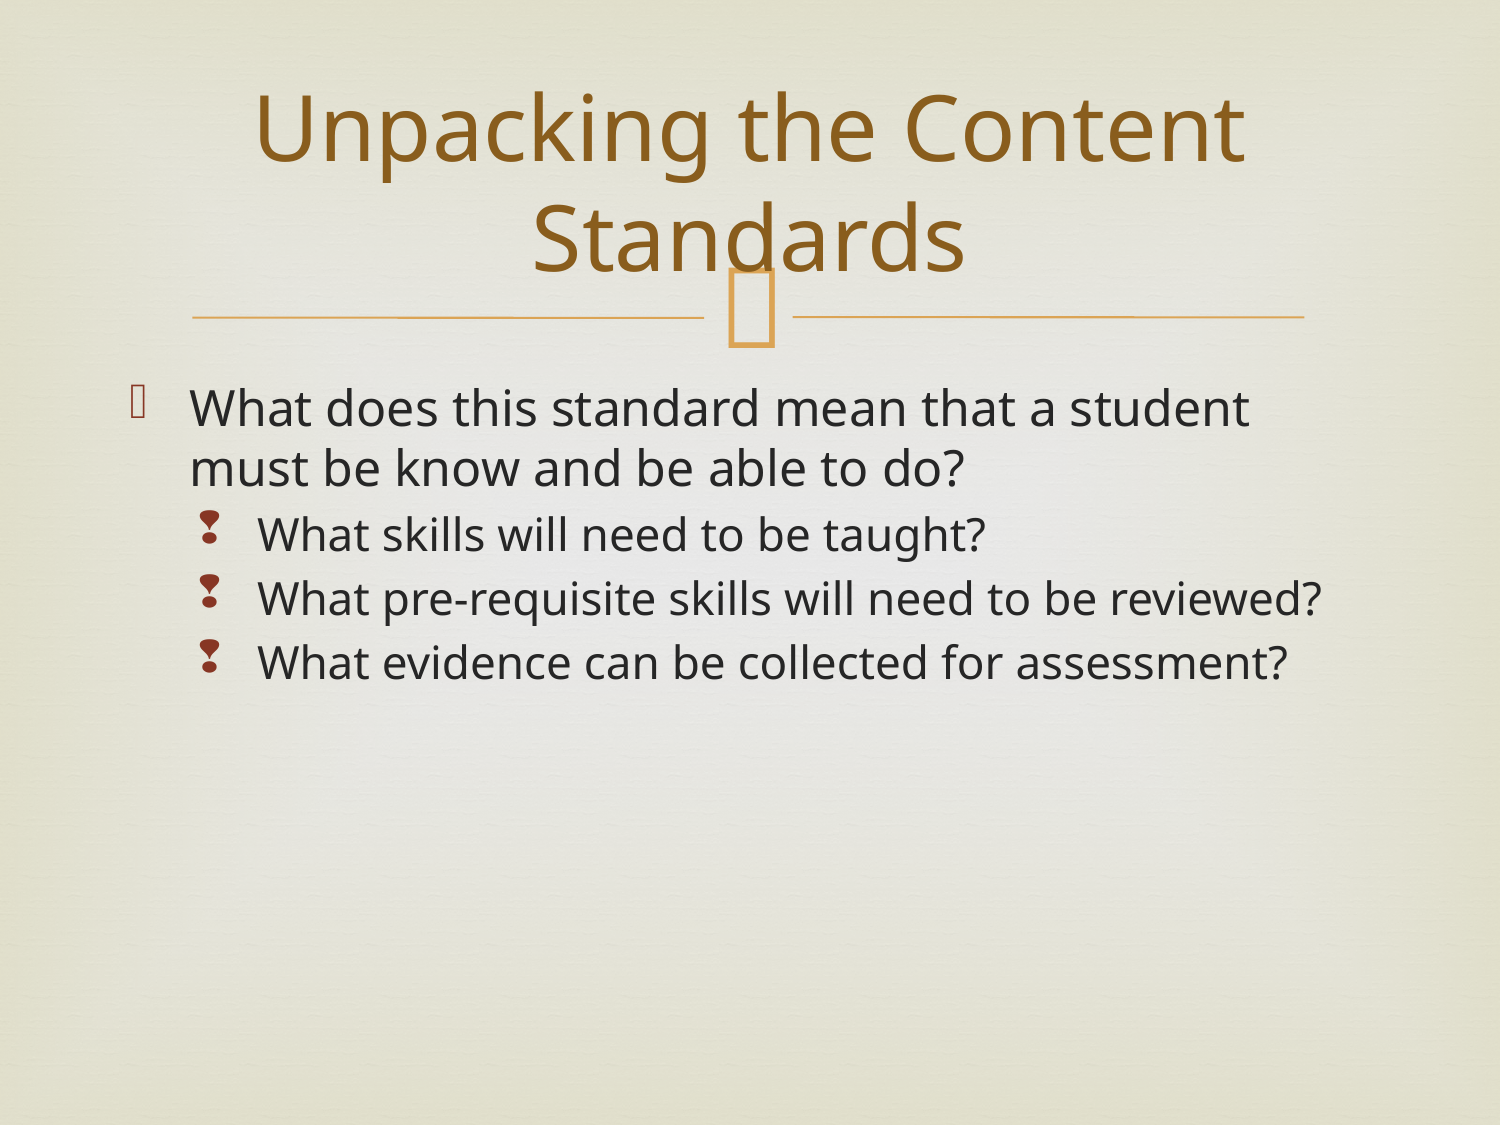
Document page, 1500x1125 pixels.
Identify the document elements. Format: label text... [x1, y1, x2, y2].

list What does this standard mean that a student must be know and be able to do? What skills will need to be taught? What pre-requisite skills will need to be reviewed? What evidence can be collected for assessment? [114, 368, 1386, 1005]
title Unpacking the Content Standards [24, 93, 1475, 267]
